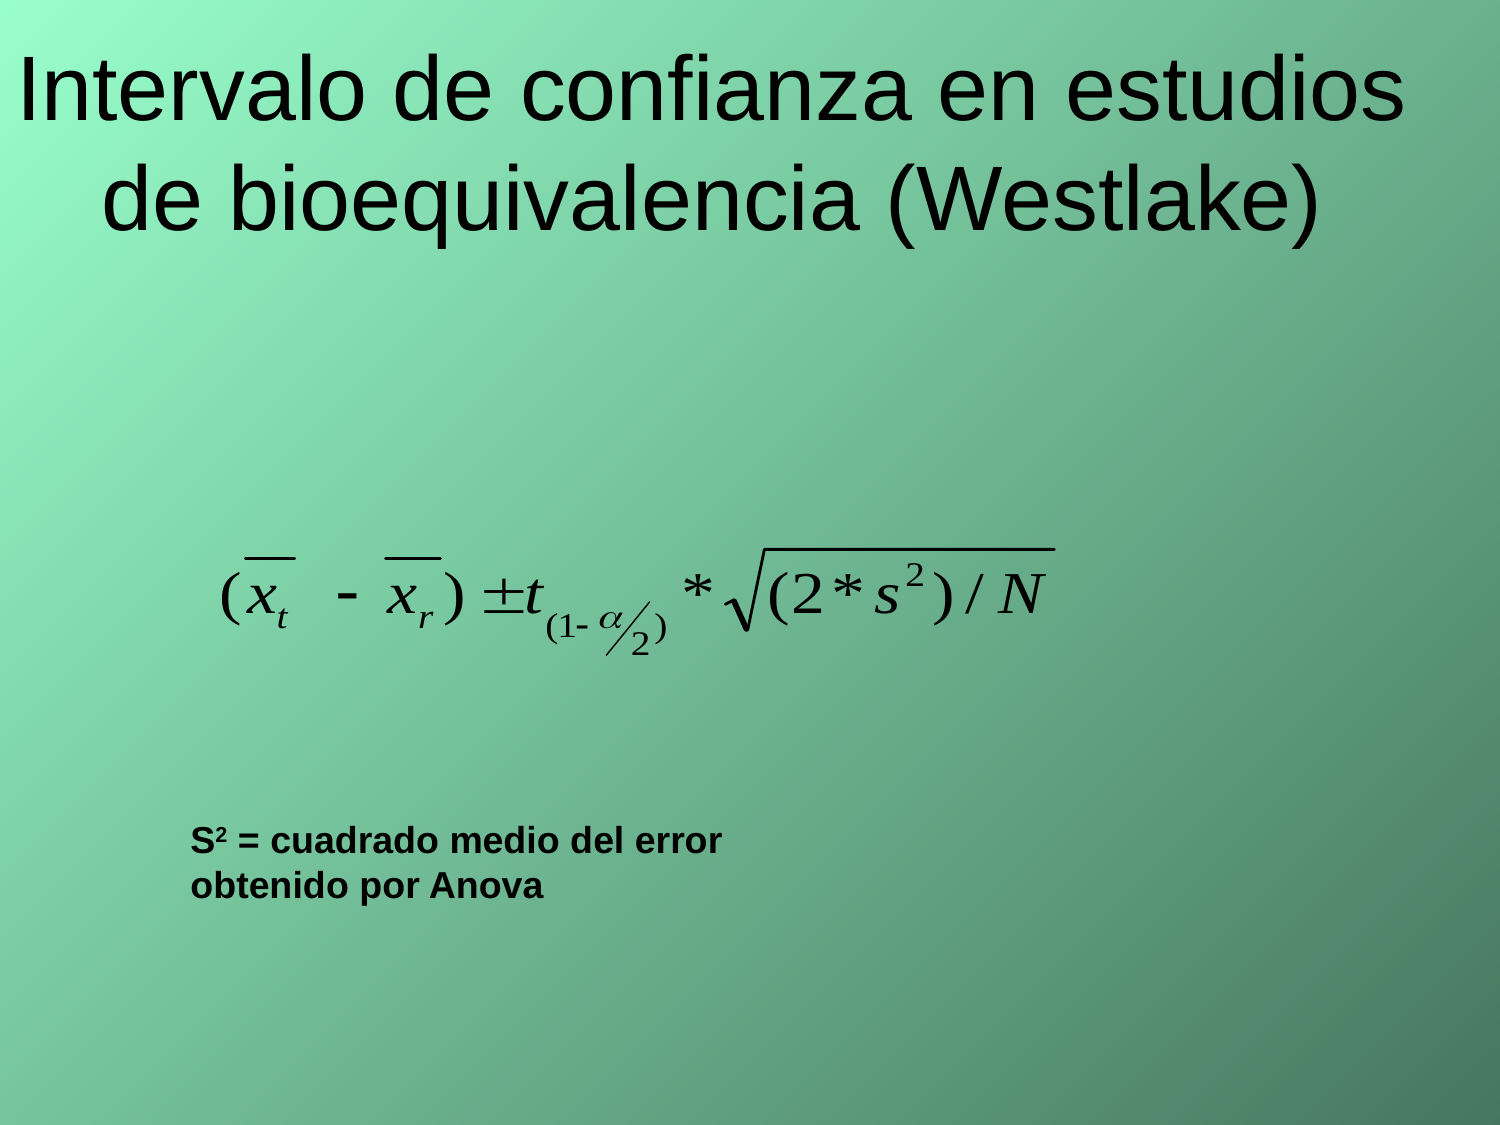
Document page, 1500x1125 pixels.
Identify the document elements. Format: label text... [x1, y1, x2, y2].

text_box S2 = cuadrado medio del error obtenido por Anova [175, 808, 809, 914]
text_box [210, 534, 1067, 669]
title Intervalo de confianza en estudios de bioequivalencia (Westlake) [0, 44, 1426, 233]
